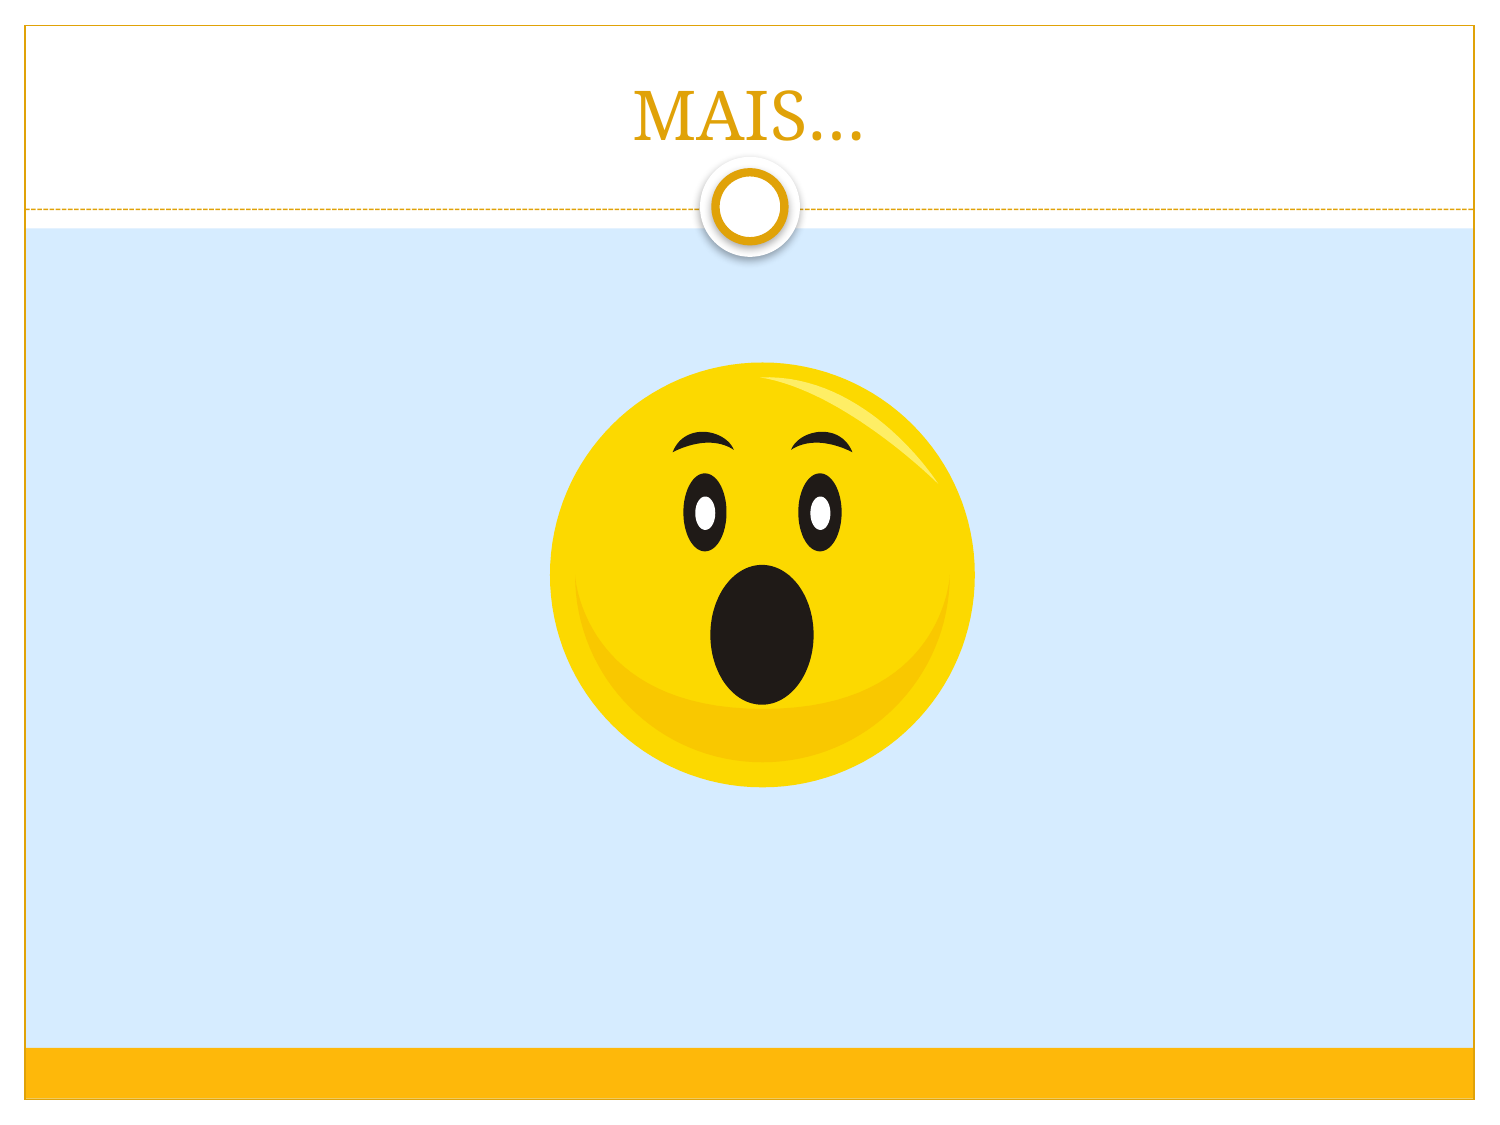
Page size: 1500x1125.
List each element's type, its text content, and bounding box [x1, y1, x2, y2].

title MAIS… [49, 37, 1450, 162]
picture [549, 362, 976, 788]
